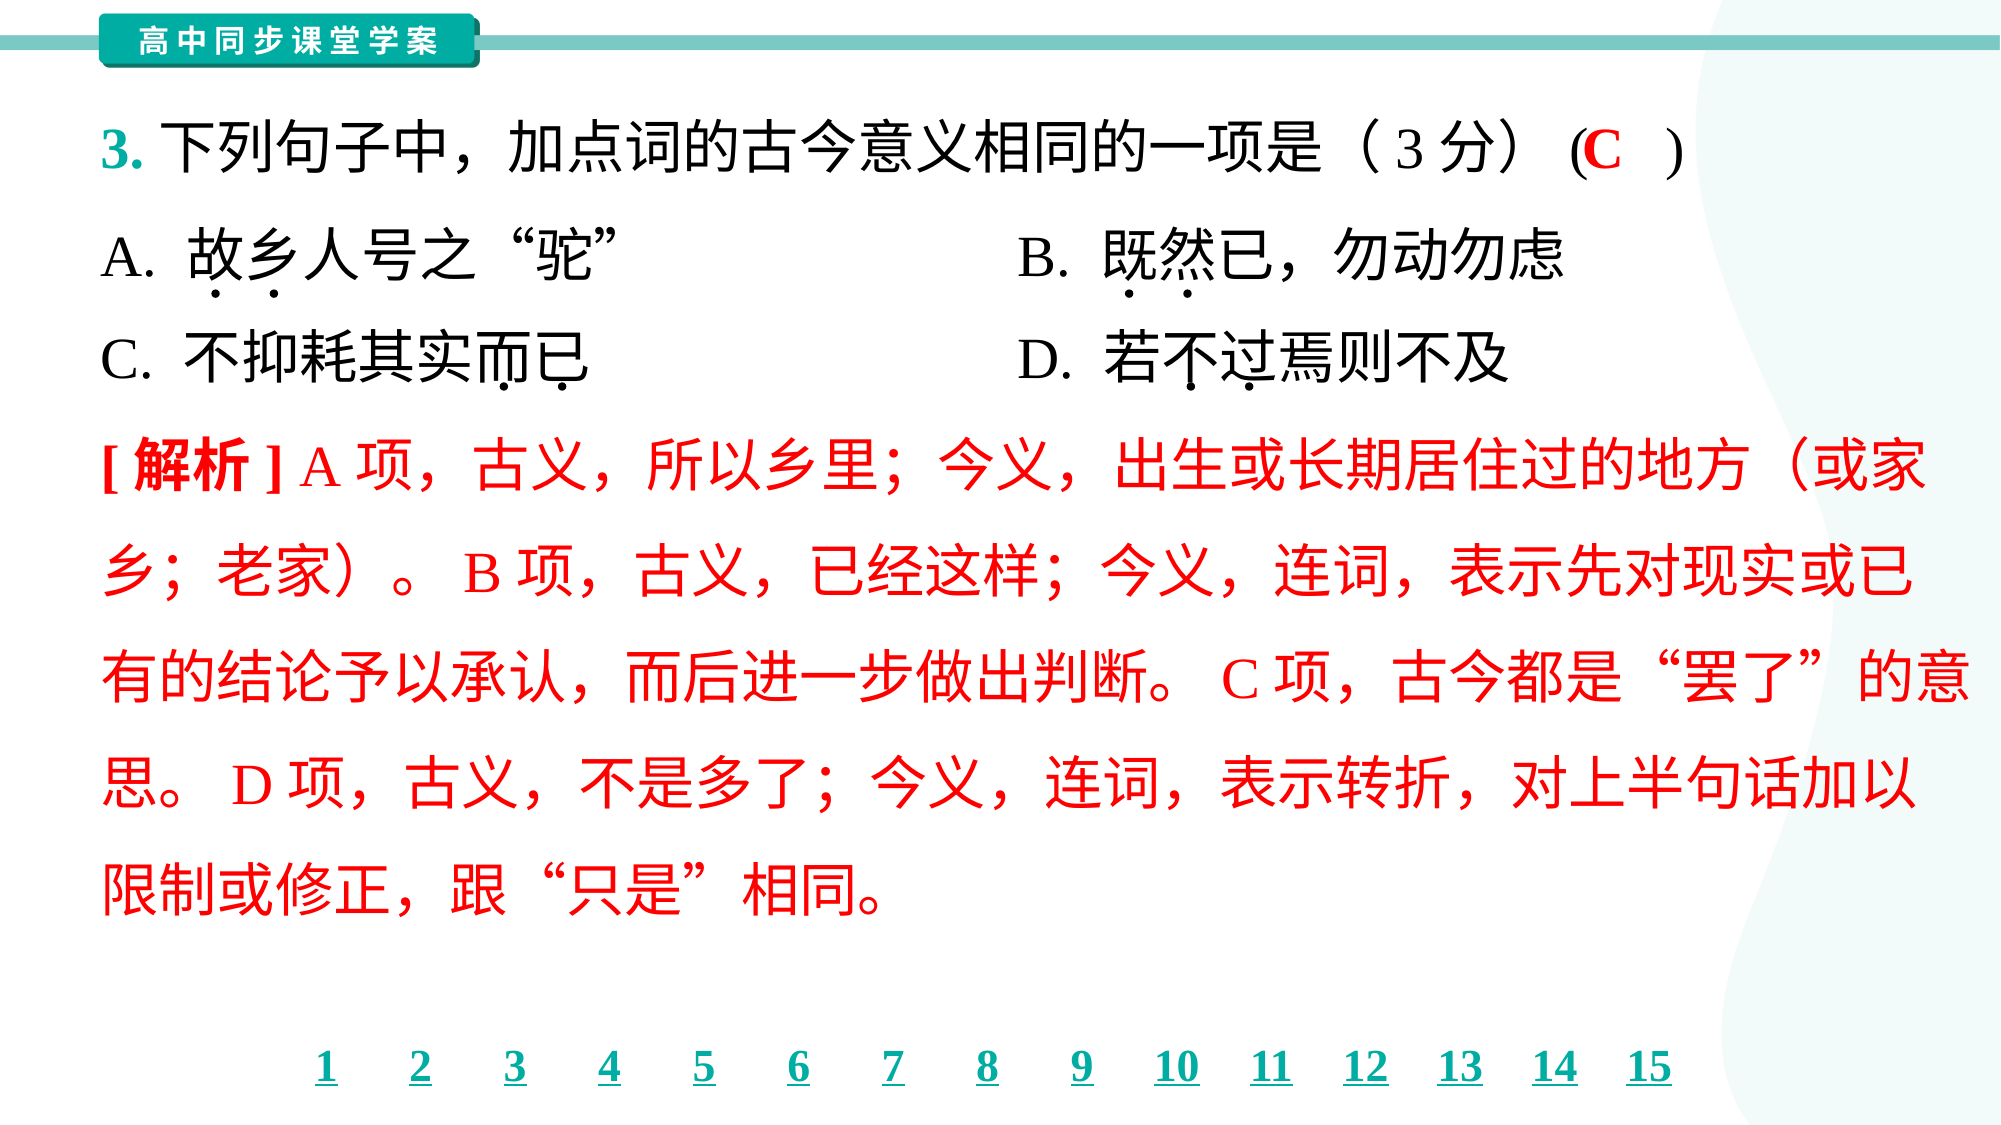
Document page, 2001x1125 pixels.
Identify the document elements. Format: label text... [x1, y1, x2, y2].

text_box [1186, 382, 1196, 391]
text_box [解析] A项，古义，所以乡里；今义，出生或长期居住过的地方（或家 乡；老家）。B项，古义，已经这样；今义，连词，表示先对现实或已 有的结论予以承认，而后进一步做出判断。C项，古今都是“罢了”的意 思。D项，古义，不是多了；今义，连词，表示转折，对上半句话加以 限制或修正，跟“只是”相同。 [100, 391, 1899, 910]
text_box [557, 382, 567, 391]
picture [0, 0, 2000, 1125]
text_box C [1560, 75, 1646, 169]
text_box 3.下列句子中，加点词的古今意义相同的一项是（3分）( ) [100, 76, 1560, 169]
text_box [211, 289, 220, 298]
text_box [1183, 289, 1192, 298]
text_box A. 故乡人号之“驼” B. 既然已，勿动勿虑 C. 不抑耗其实而已 D. 若不过焉则不及 [100, 182, 1899, 380]
text_box 3.下列句子中，加点词的古今意义相同的一项是（3分）( ) [1646, 76, 1899, 169]
text_box [1244, 382, 1254, 391]
text_box [1124, 289, 1134, 298]
text_box [499, 382, 509, 391]
text_box [269, 289, 279, 298]
